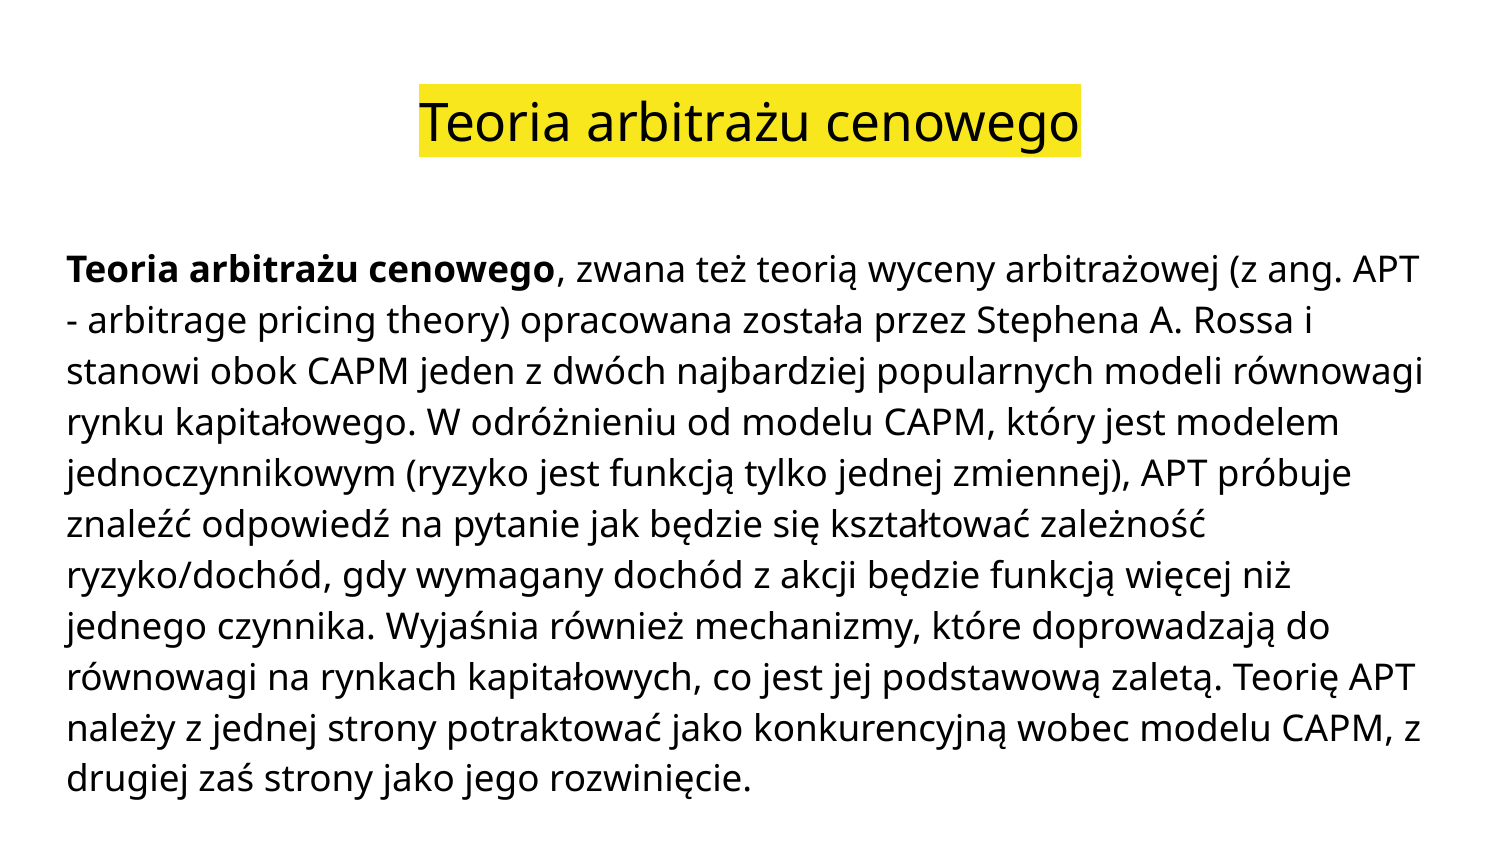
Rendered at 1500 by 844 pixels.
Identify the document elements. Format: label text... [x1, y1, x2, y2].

title Teoria arbitrażu cenowego [51, 72, 1449, 167]
list Teoria arbitrażu cenowego, zwana też teorią wyceny arbitrażowej (z ang. APT - arbitrage pricing theory) opracowana została przez Stephena A. Rossa i stanowi obok CAPM jeden z dwóch najbardziej popularnych modeli równowagi rynku kapitałowego. W odróżnieniu od modelu CAPM, który jest modelem jednoczynnikowym (ryzyko jest funkcją tylko jednej zmiennej), APT próbuje znaleźć odpowiedź na pytanie jak będzie się kształtować zależność ryzyko/dochód, gdy wymagany dochód z akcji będzie funkcją więcej niż jednego czynnika. Wyjaśnia również mechanizmy, które doprowadzają do równowagi na rynkach kapitałowych, co jest jej podstawową zaletą. Teorię APT należy z jednej strony potraktować jako konkurencyjną wobec modelu CAPM, z drugiej zaś strony jako jego rozwinięcie. [51, 224, 1449, 826]
